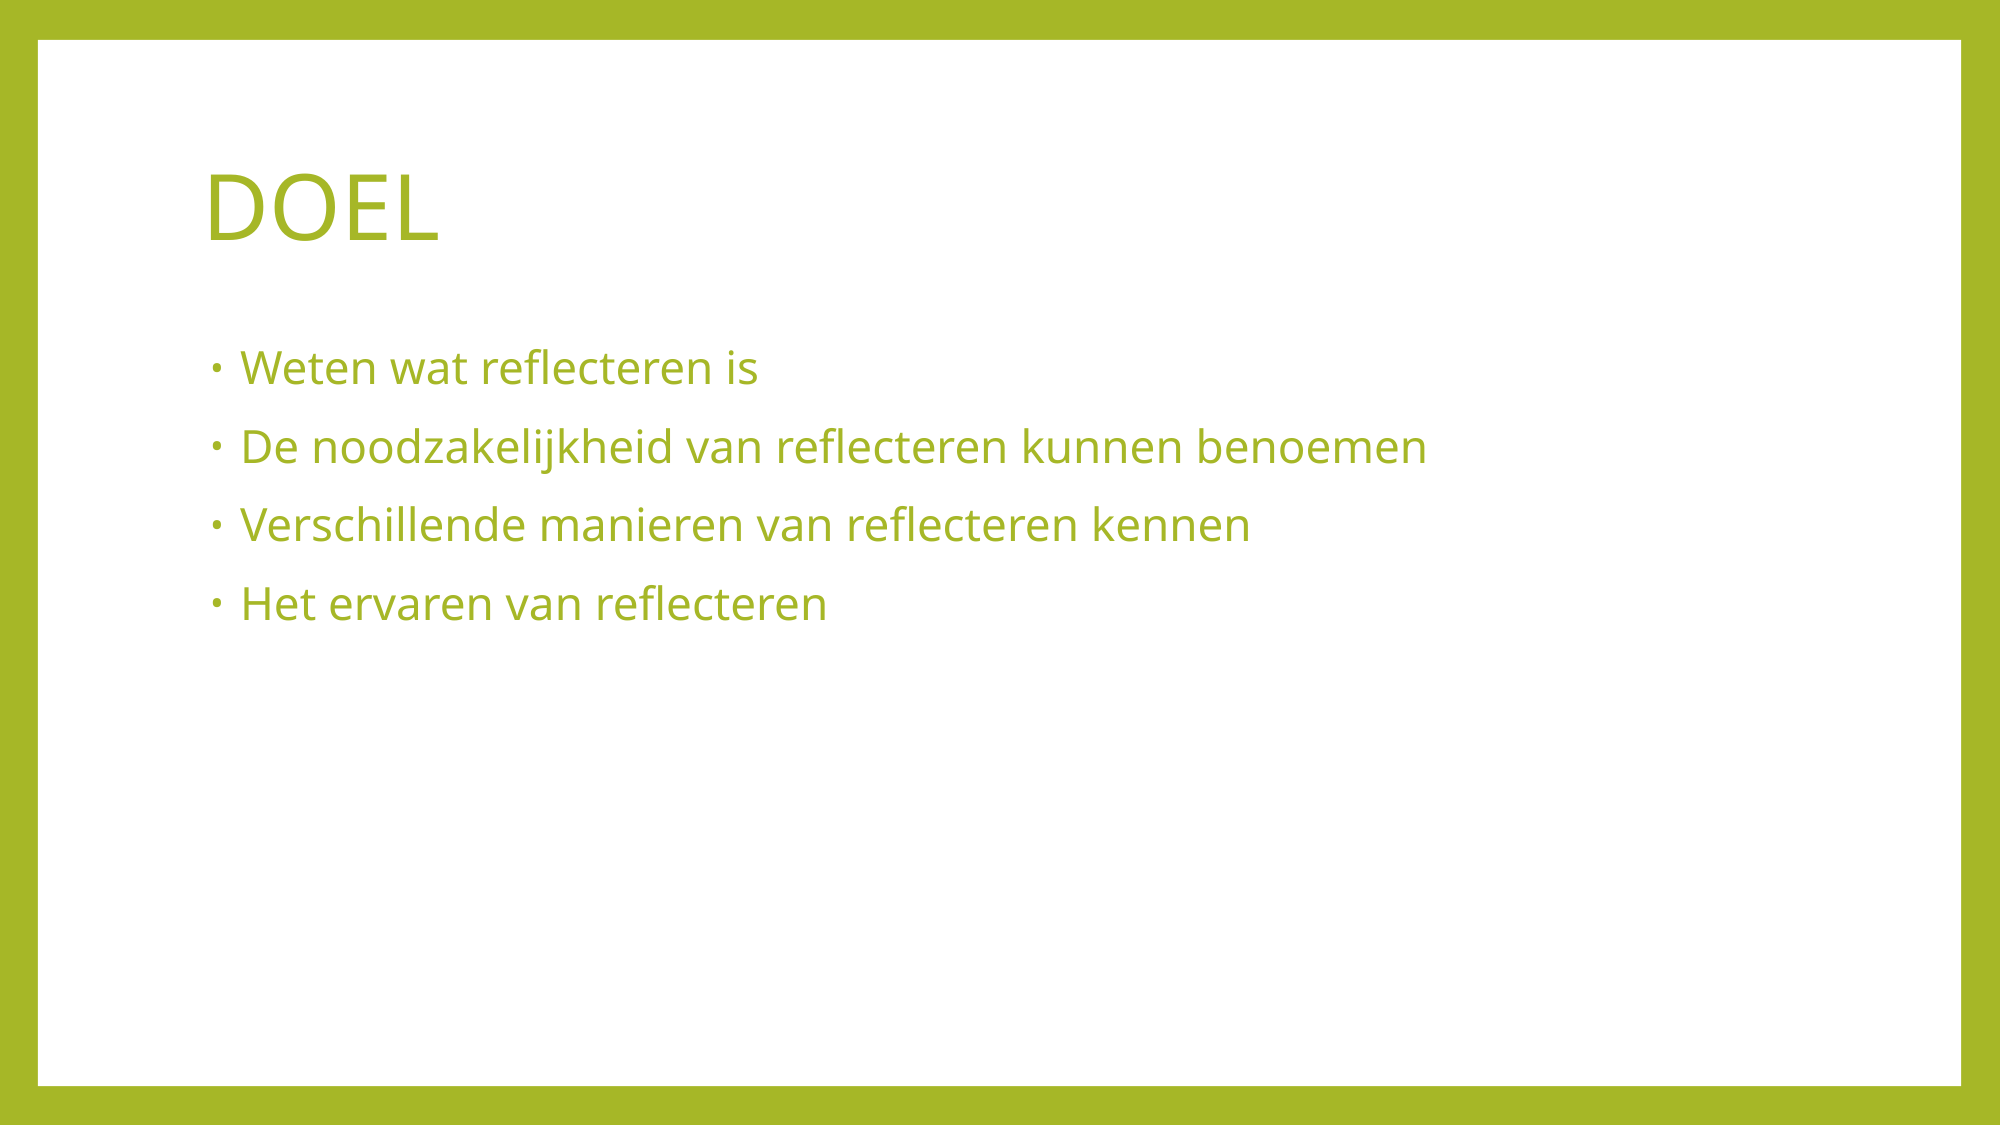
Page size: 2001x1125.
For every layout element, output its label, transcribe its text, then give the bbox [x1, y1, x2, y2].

list Weten wat reflecteren is De noodzakelijkheid van reflecteren kunnen benoemen Verschillende manieren van reflecteren kennen Het ervaren van reflecteren [187, 337, 1808, 1000]
title DOEL [187, 99, 1808, 323]
